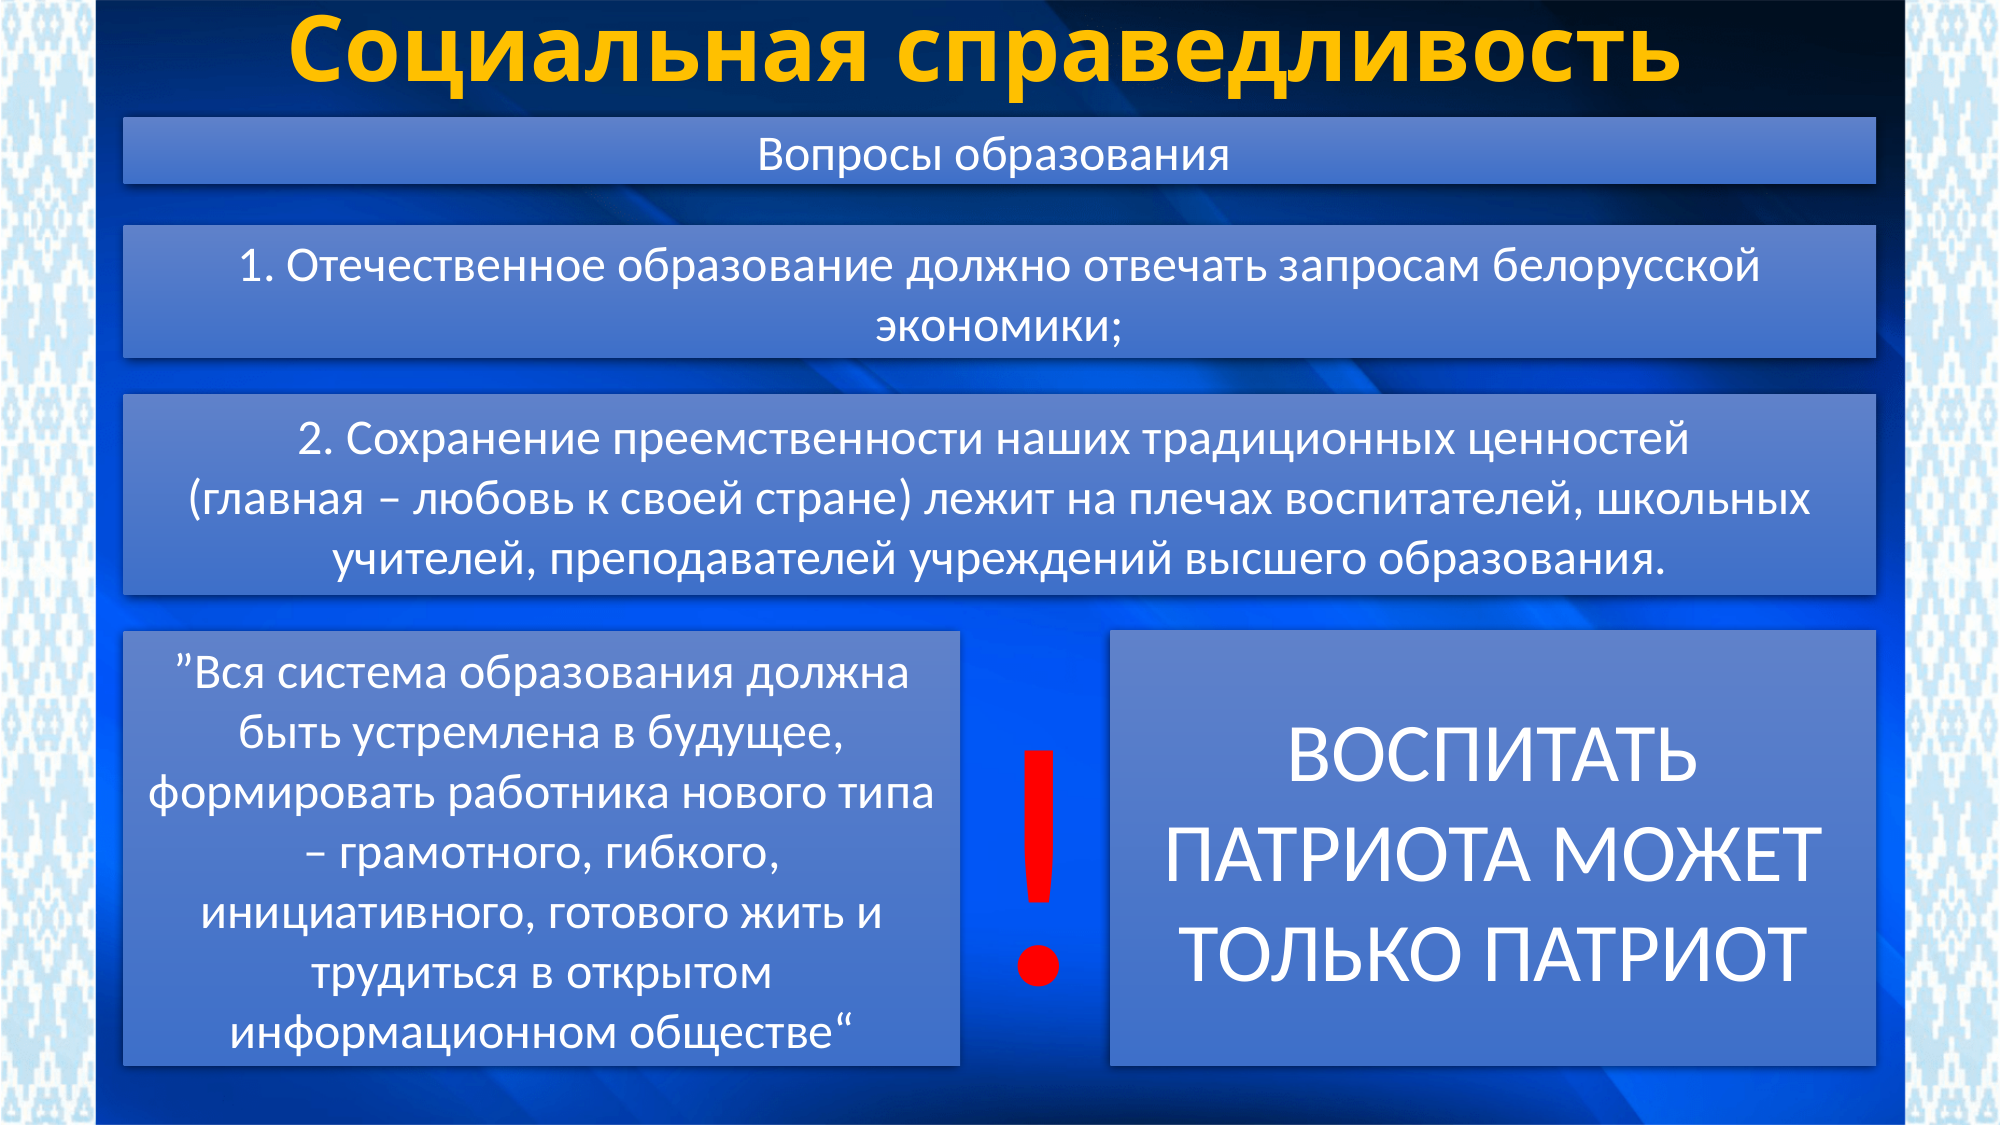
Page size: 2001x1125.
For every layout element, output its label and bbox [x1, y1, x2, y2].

list [0, 0, 2000, 1125]
